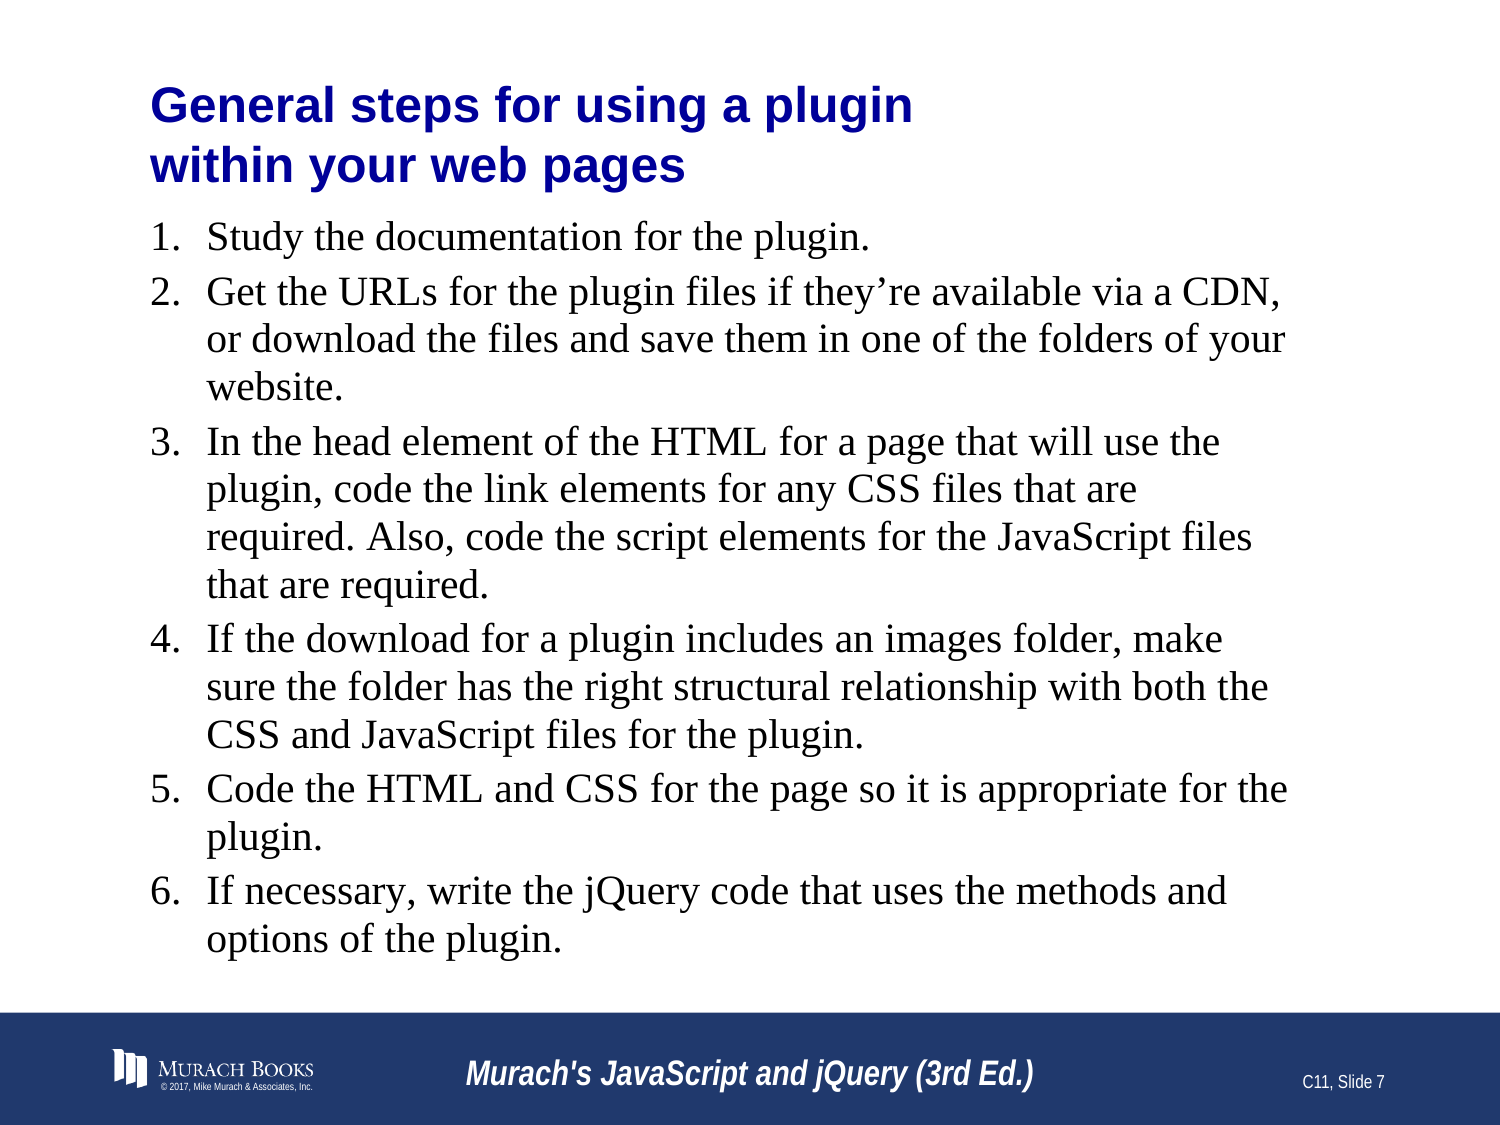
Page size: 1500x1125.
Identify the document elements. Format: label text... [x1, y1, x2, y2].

slide_number C11, Slide 7 [1087, 1025, 1400, 1100]
footer © 2017, Mike Murach & Associates, Inc. [12, 1025, 463, 1100]
slide_number Murach's JavaScript and jQuery (3rd Ed.) [463, 1025, 1050, 1100]
title General steps for using a plugin within your web pages [150, 72, 1350, 194]
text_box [149, 212, 1350, 969]
